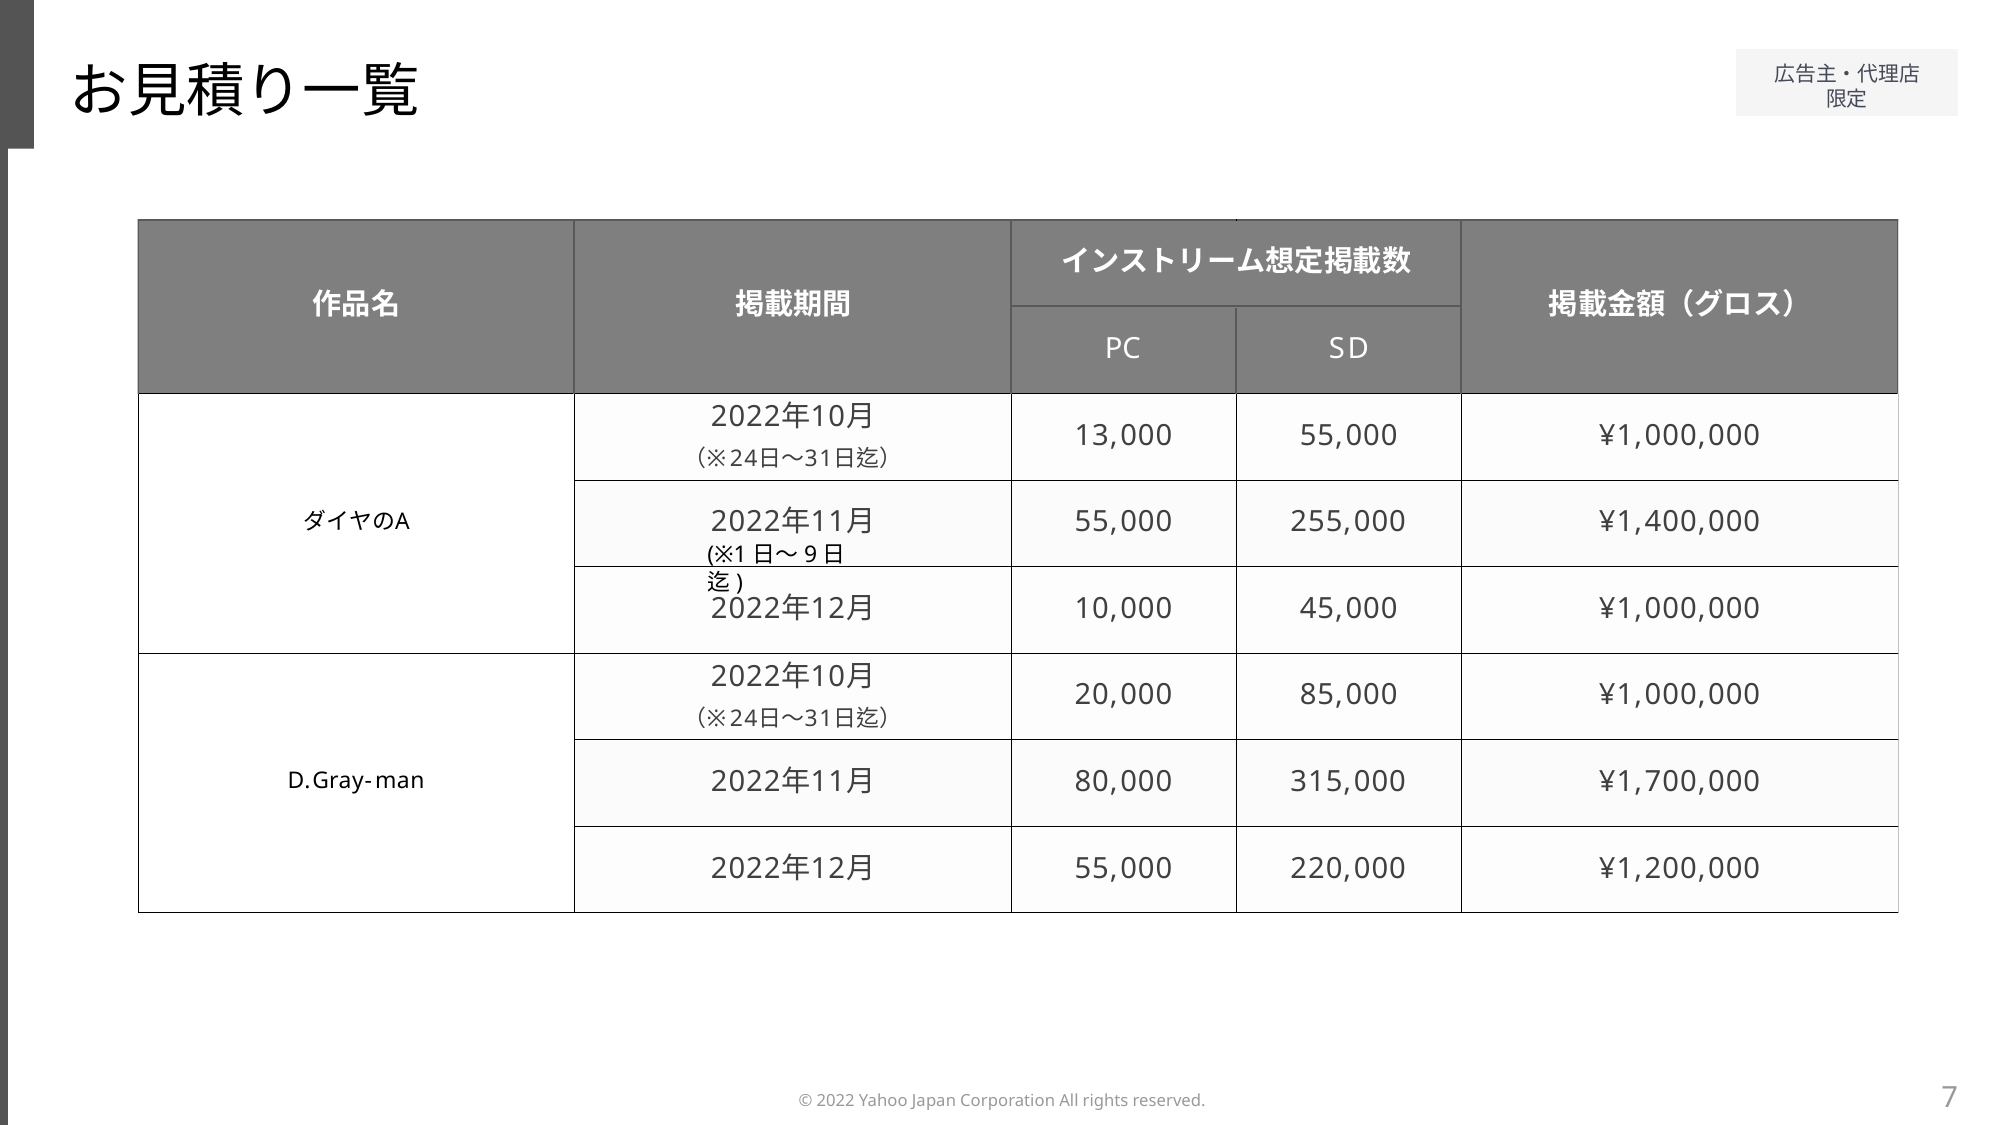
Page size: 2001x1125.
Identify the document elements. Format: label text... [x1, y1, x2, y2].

text_box [1803, 1070, 1973, 1125]
picture [137, 219, 1900, 914]
list お見積り一覧 [54, 21, 1656, 155]
